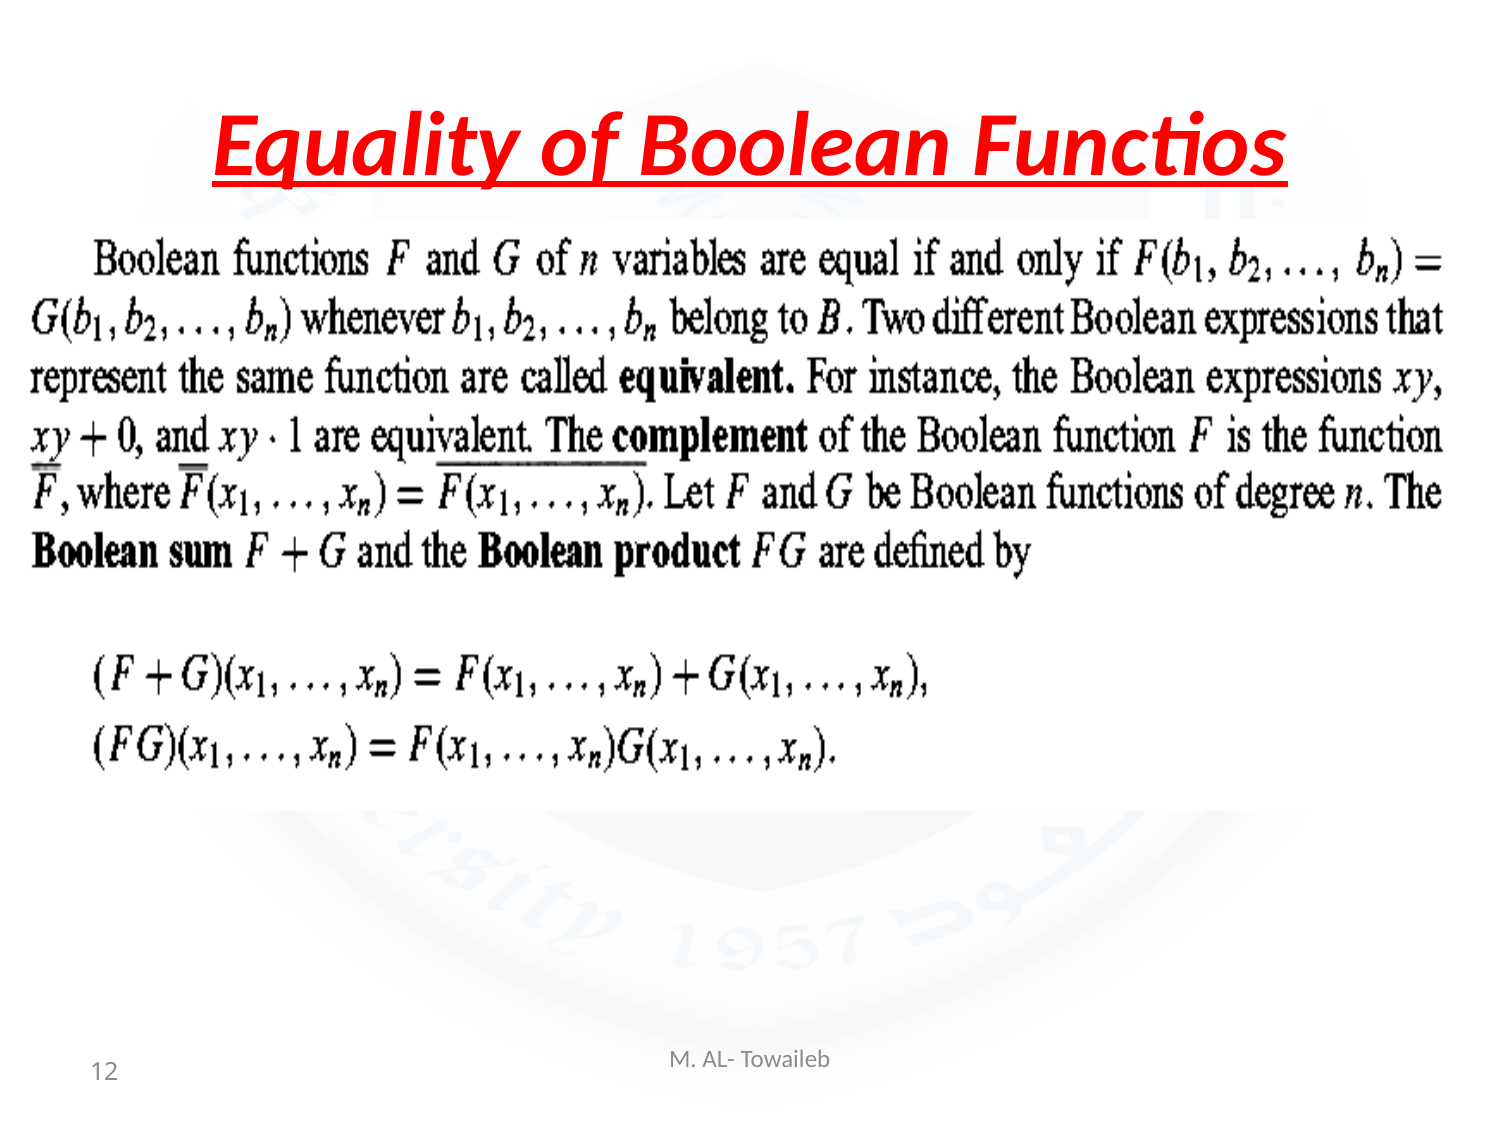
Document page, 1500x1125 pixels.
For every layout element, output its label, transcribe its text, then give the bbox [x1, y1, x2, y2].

title Equality of Boolean Functios [75, 45, 1425, 218]
slide_number 12 [75, 1042, 425, 1103]
footer M. AL- Towaileb [512, 1042, 988, 1103]
picture [29, 219, 1500, 811]
